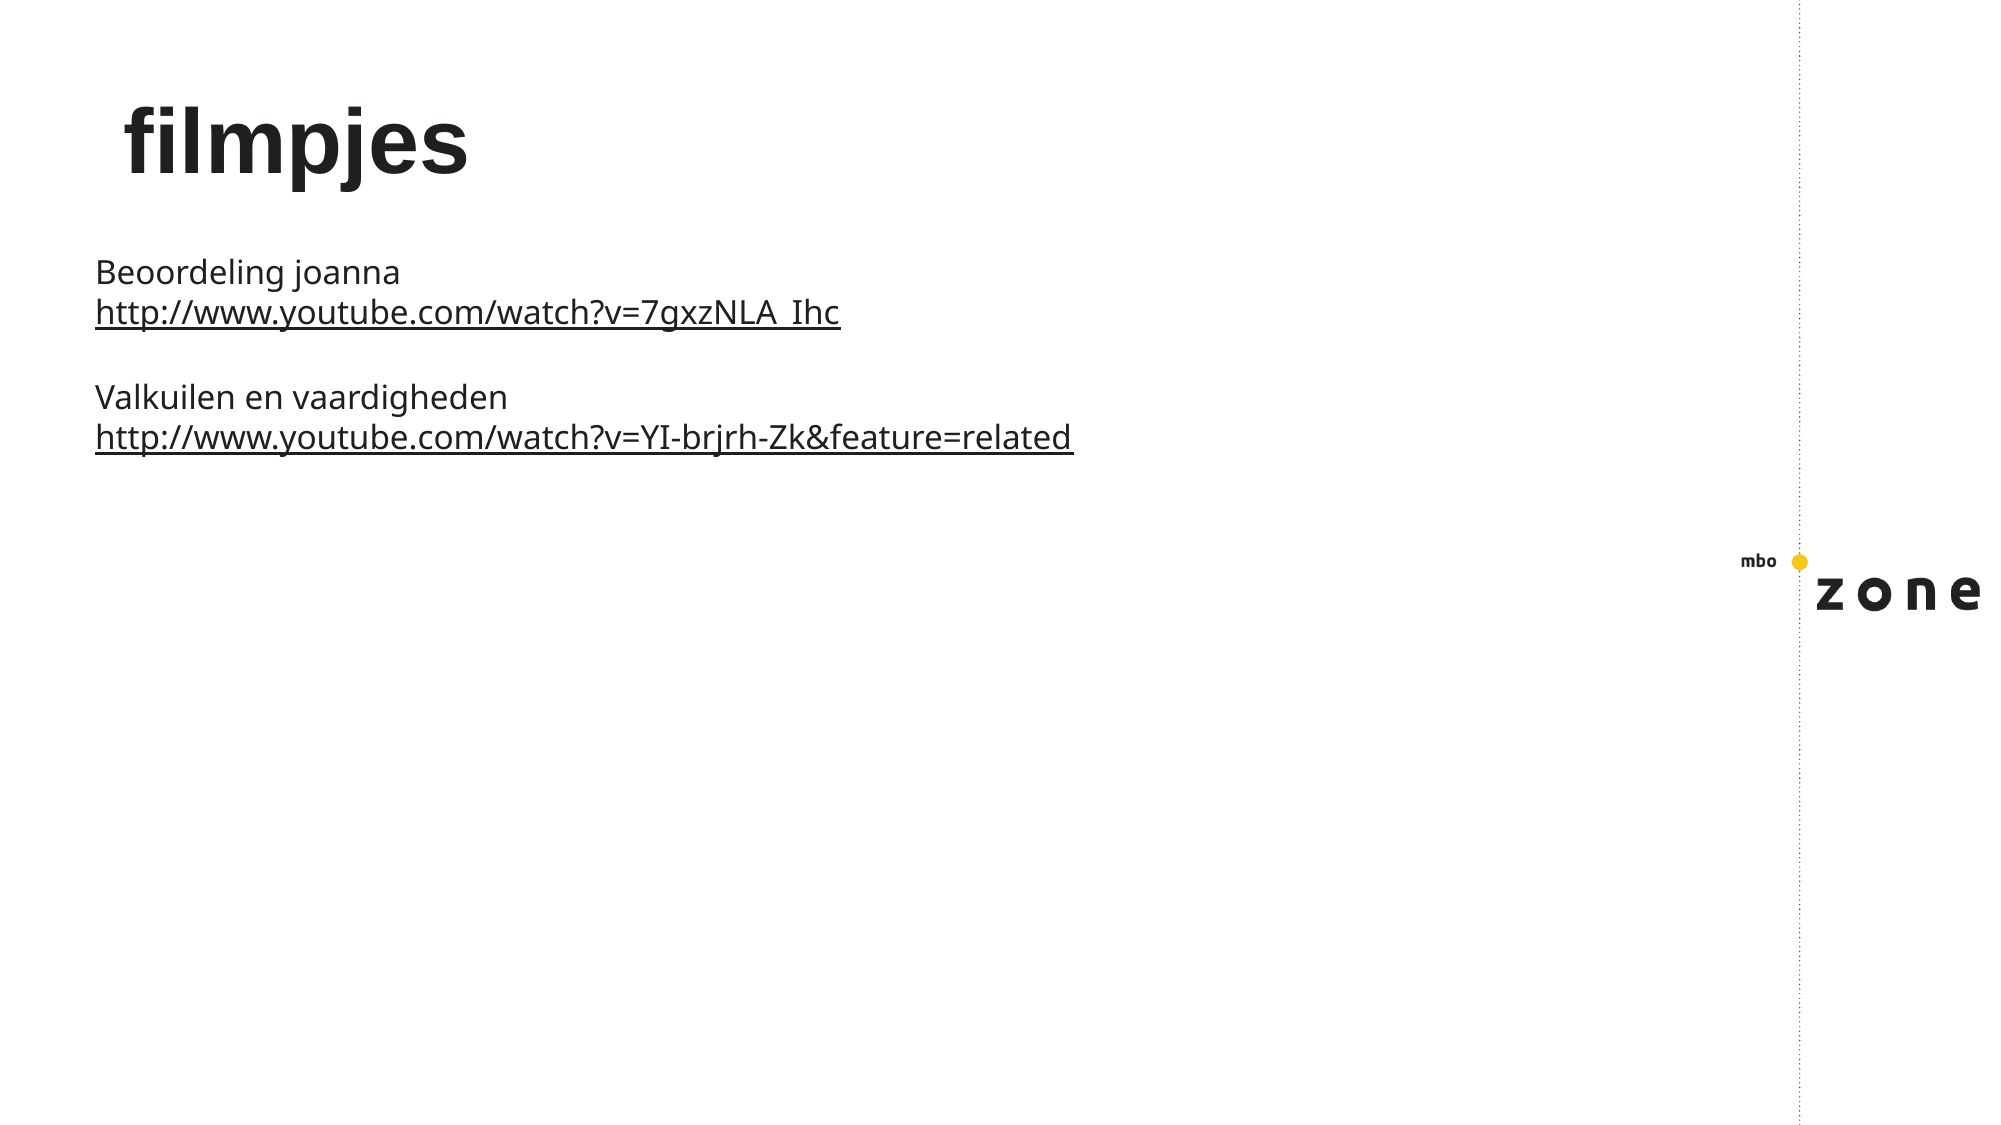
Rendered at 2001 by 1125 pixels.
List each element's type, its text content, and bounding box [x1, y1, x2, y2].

title filmpjes [124, 94, 1362, 213]
picture [1596, 0, 2001, 1125]
list Beoordeling joanna http://www.youtube.com/watch?v=7gxzNLA_Ihc Valkuilen en vaardigheden http://www.youtube.com/watch?v=YI-brjrh-Zk&feature=related [95, 251, 1700, 1010]
